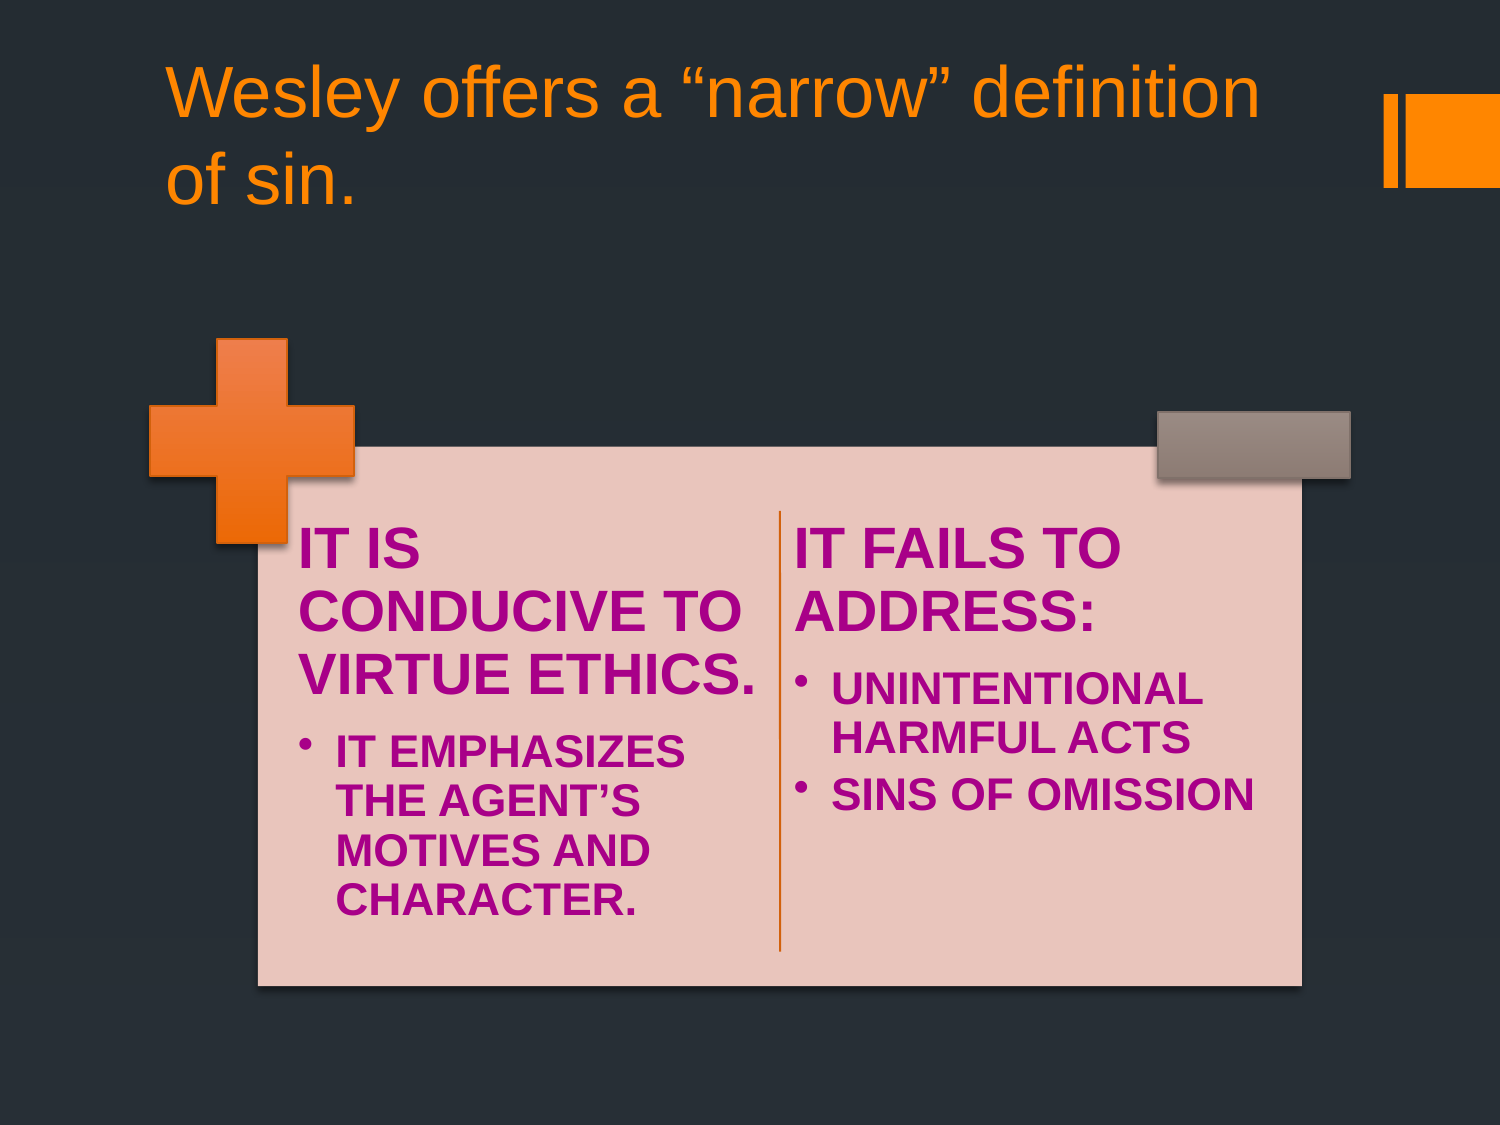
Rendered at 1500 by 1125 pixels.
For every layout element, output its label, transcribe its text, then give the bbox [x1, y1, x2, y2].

title Wesley offers a “narrow” definition of sin. [150, 37, 1350, 227]
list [149, 274, 1351, 1051]
